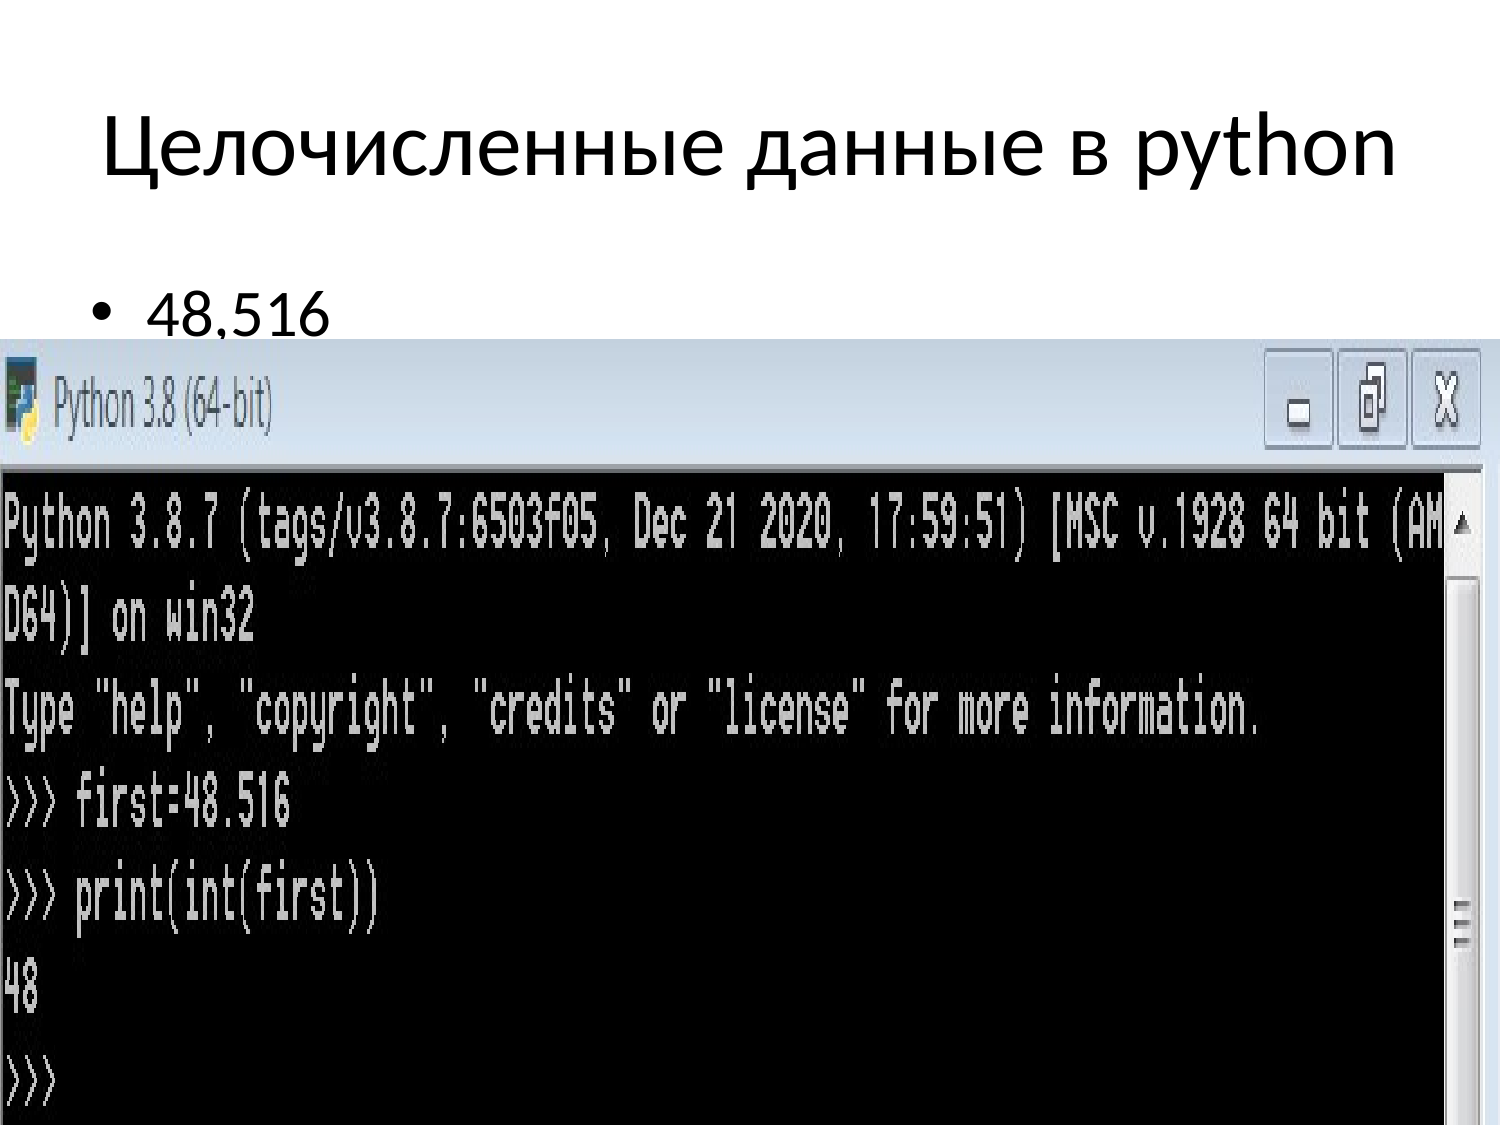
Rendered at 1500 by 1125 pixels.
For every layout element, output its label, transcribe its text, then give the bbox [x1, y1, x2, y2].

picture [0, 339, 1500, 1125]
list 48,516 [75, 262, 1425, 338]
title Целочисленные данные в python [75, 45, 1425, 233]
